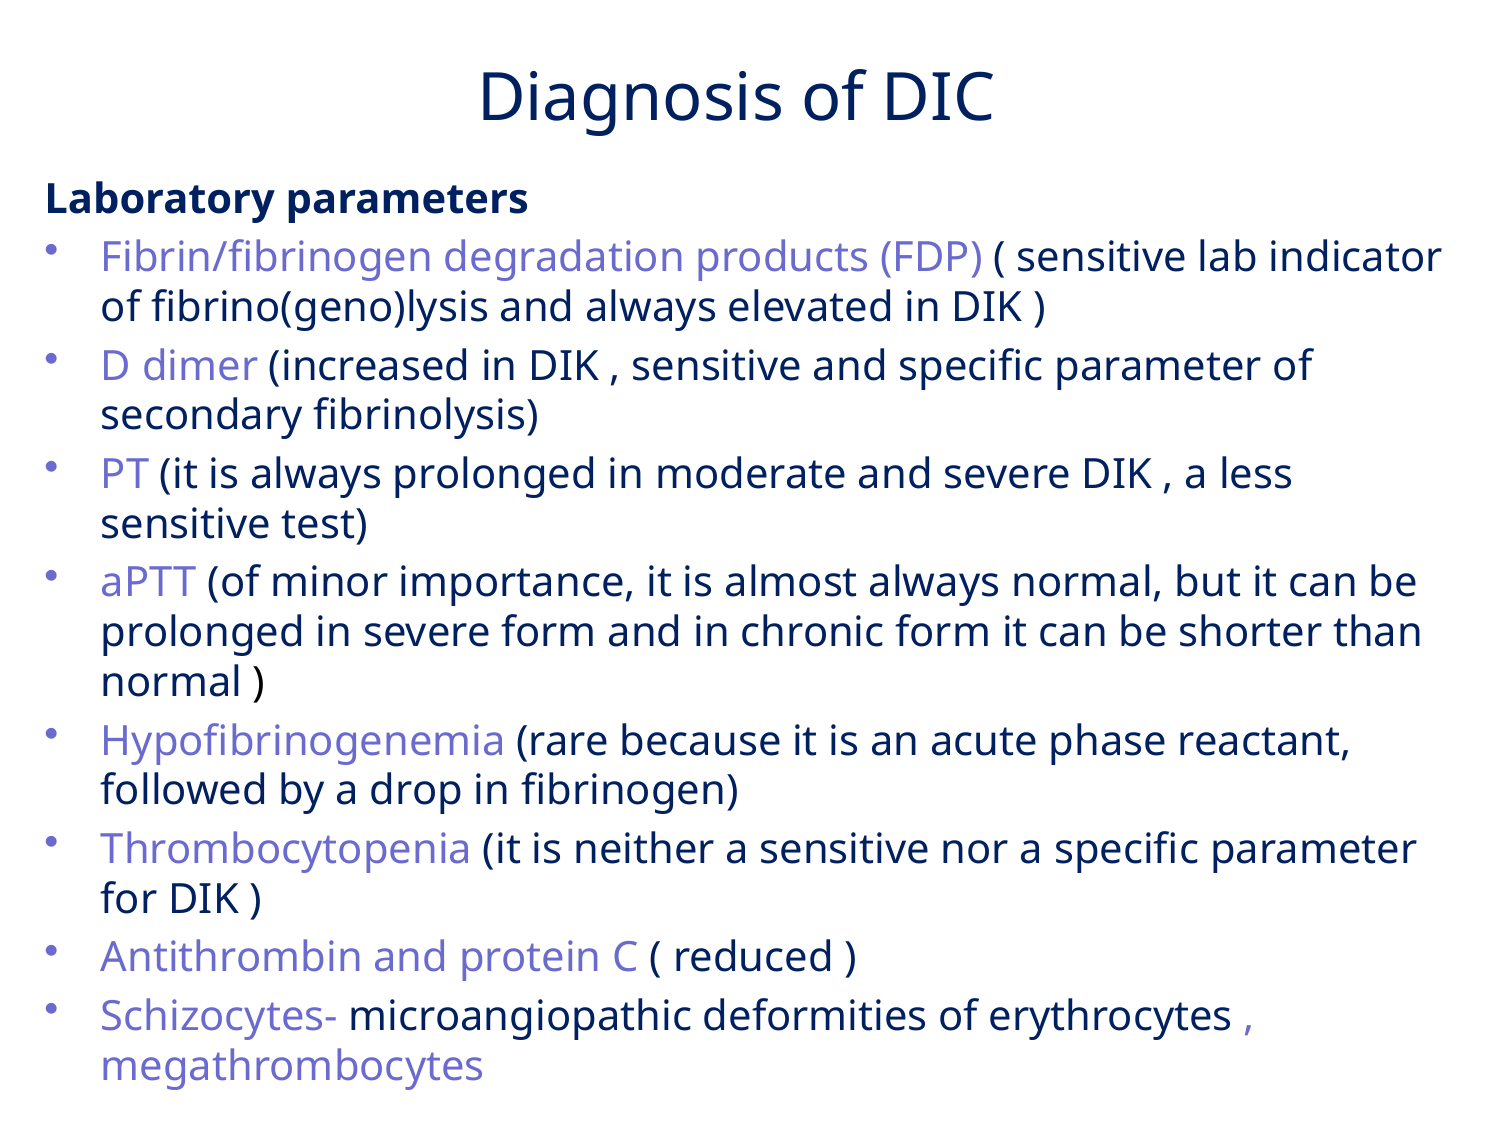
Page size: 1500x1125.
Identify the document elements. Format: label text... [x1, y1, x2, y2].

list Laboratory parameters Fibrin/fibrinogen degradation products (FDP) ( sensitive lab indicator of fibrino(geno)lysis and always elevated in DIK ) D dimer (increased in DIK , sensitive and specific parameter of secondary fibrinolysis) PT (it is always prolonged in moderate and severe DIK , a less sensitive test) aPTT (of minor importance, it is almost always normal, but it can be prolonged in severe form and in chronic form it can be shorter than normal ) Hypofibrinogenemia (rare because it is an acute phase reactant, followed by a drop in fibrinogen) Thrombocytopenia (it is neither a sensitive nor a specific parameter for DIK ) Antithrombin and protein C ( reduced ) Schizocytes- microangiopathic deformities of erythrocytes , megathrombocytes [29, 163, 1459, 1079]
title Diagnosis of DIC [70, 0, 1421, 163]
